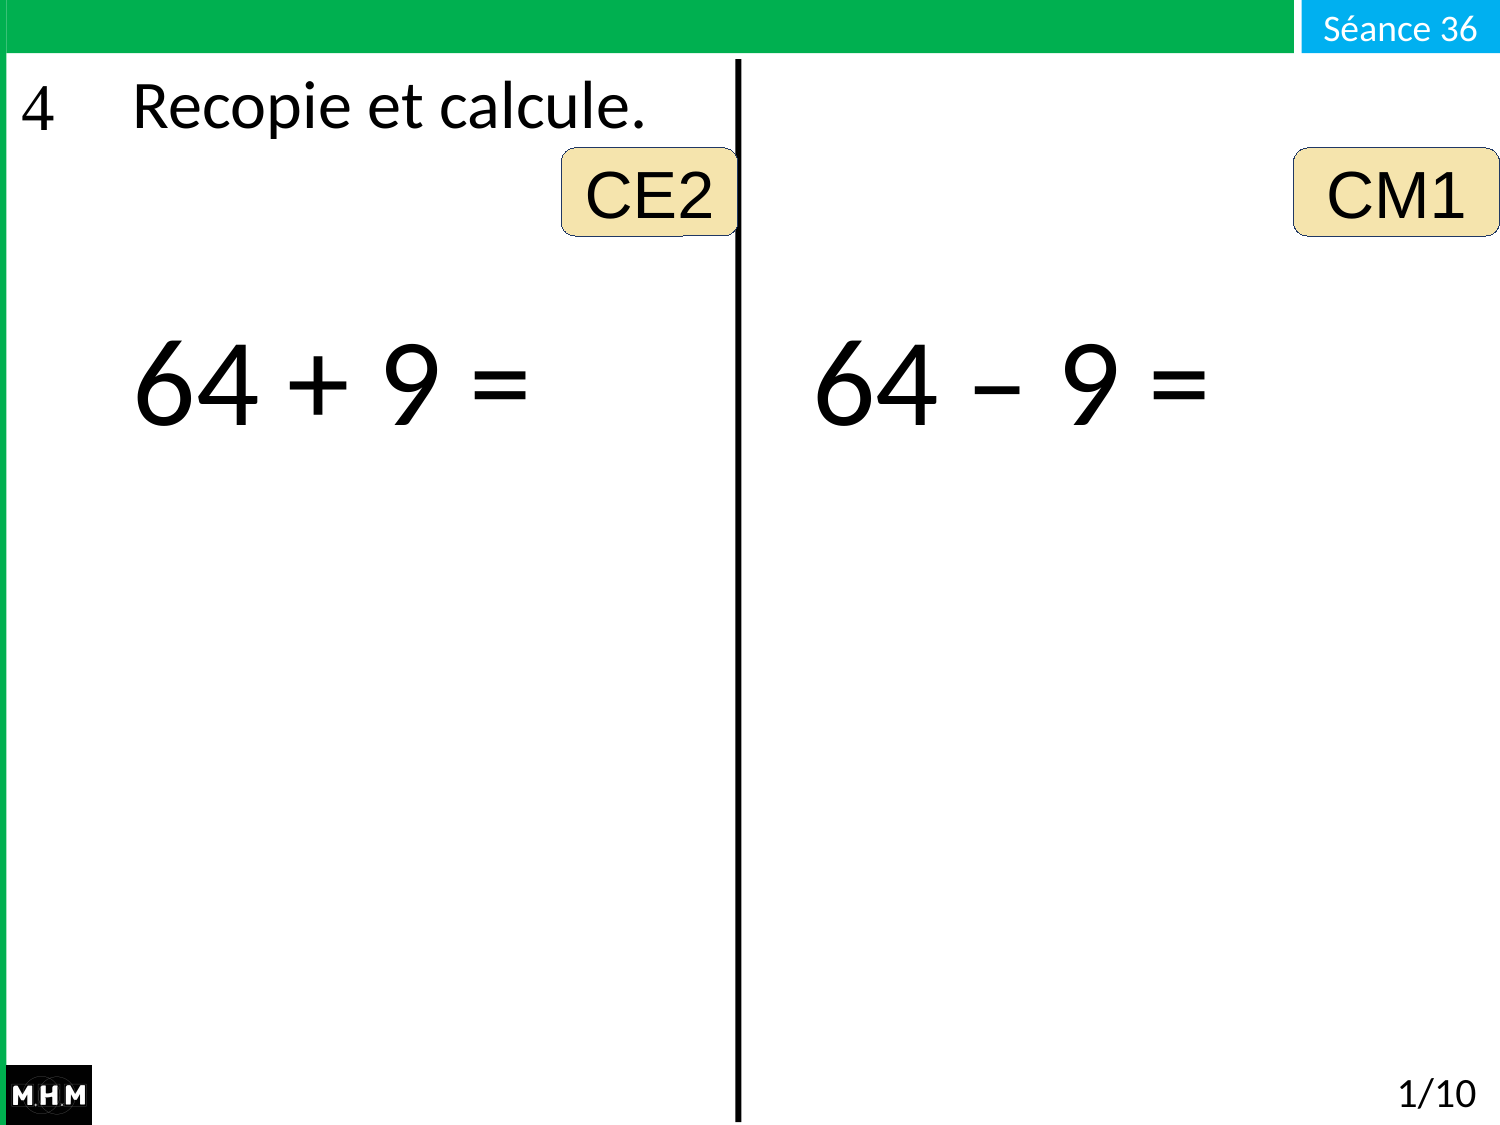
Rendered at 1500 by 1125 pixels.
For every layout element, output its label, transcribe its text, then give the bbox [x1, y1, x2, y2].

text_box 64 – 9 = [797, 292, 1377, 458]
text_box Recopie et calcule. [118, 62, 718, 152]
text_box CM1 [1293, 147, 1500, 237]
picture [6, 1065, 92, 1125]
list 1/10 [1373, 1064, 1500, 1125]
text_box CE2 [561, 147, 738, 237]
text_box 64 + 9 = [118, 292, 697, 458]
